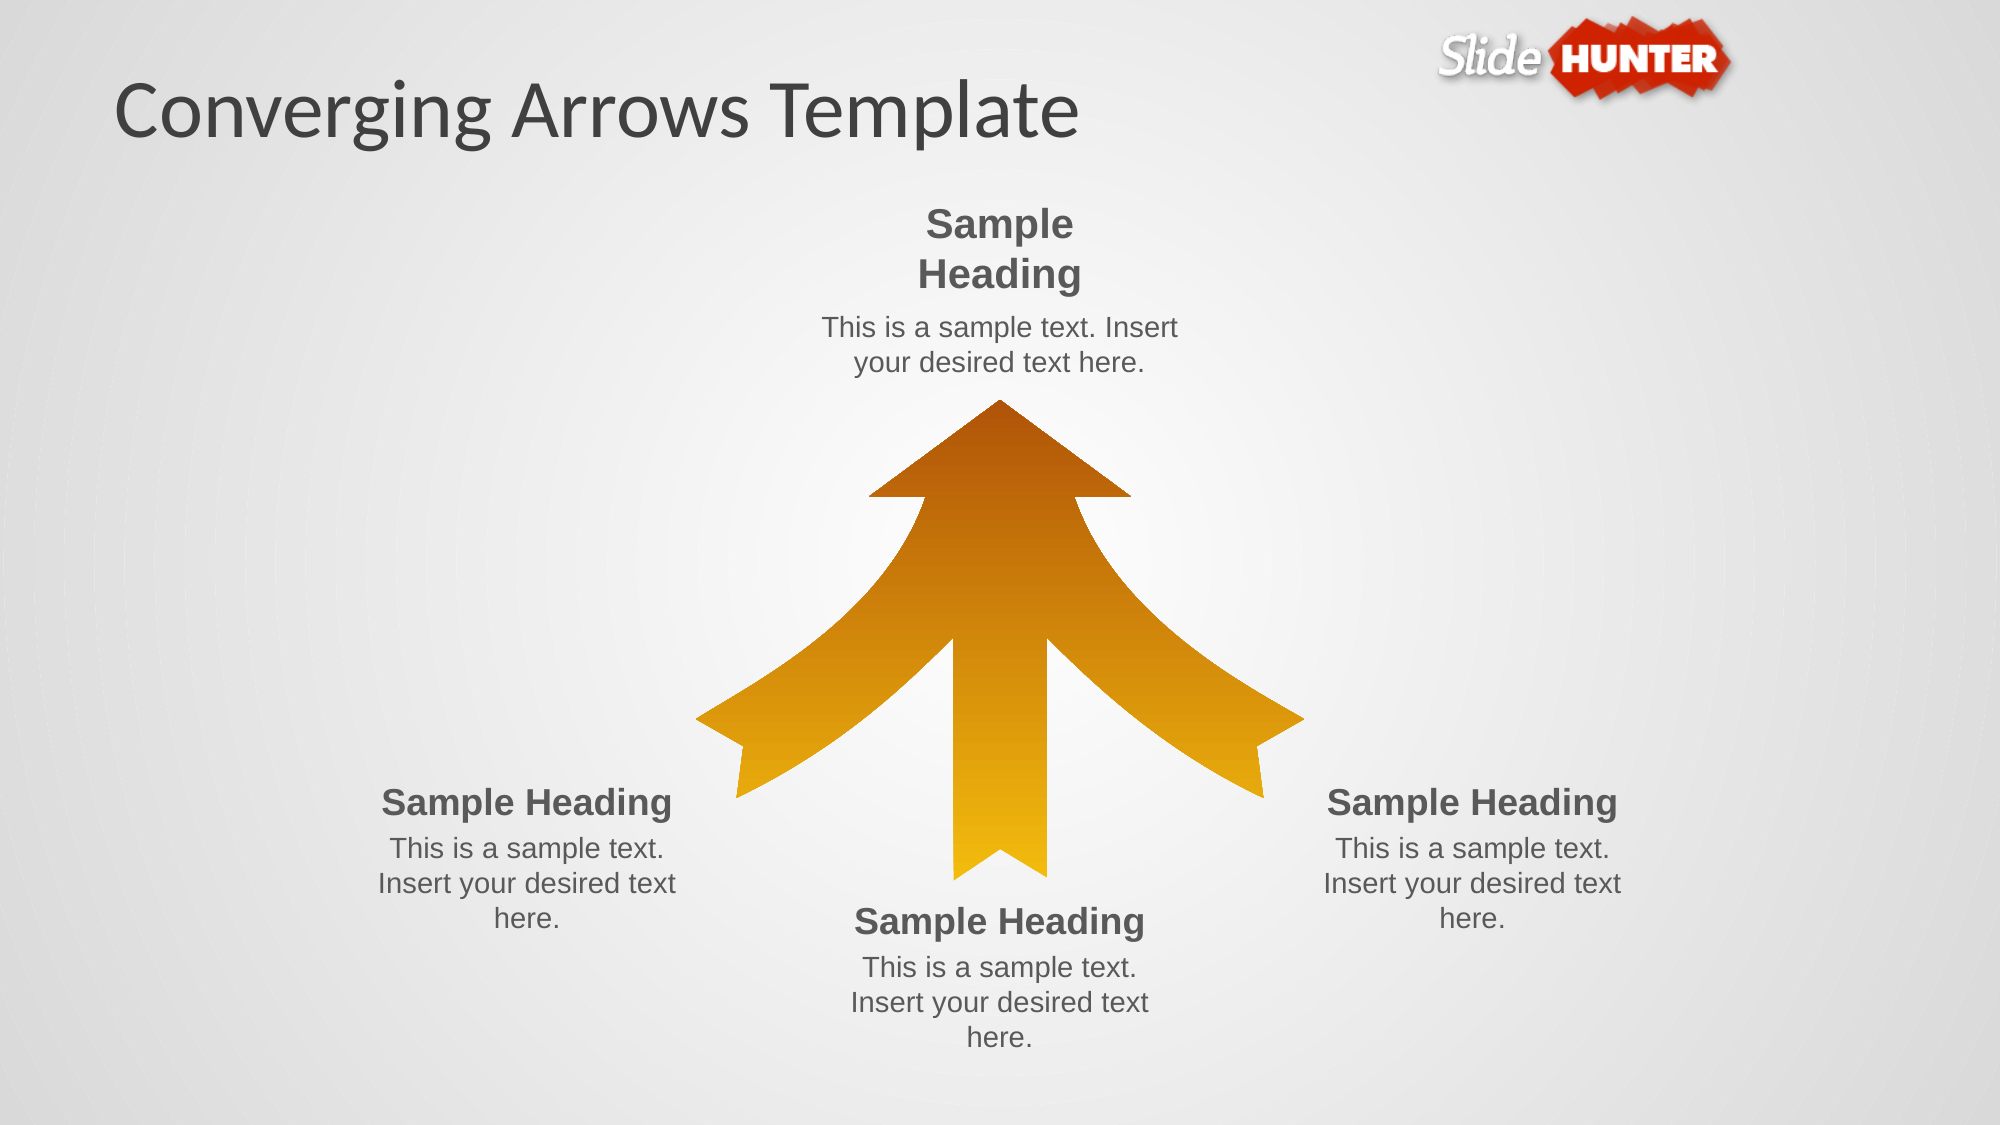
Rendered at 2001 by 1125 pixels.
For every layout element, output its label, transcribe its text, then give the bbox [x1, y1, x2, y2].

text_box Sample Heading [831, 192, 1169, 299]
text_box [1303, 774, 1642, 955]
title Converging Arrows Template [99, 45, 1900, 163]
text_box This is a sample text. Insert your desired text here. [787, 299, 1213, 388]
text_box [693, 398, 1307, 883]
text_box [830, 893, 1169, 1074]
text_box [358, 774, 697, 955]
picture [1437, 15, 1732, 102]
